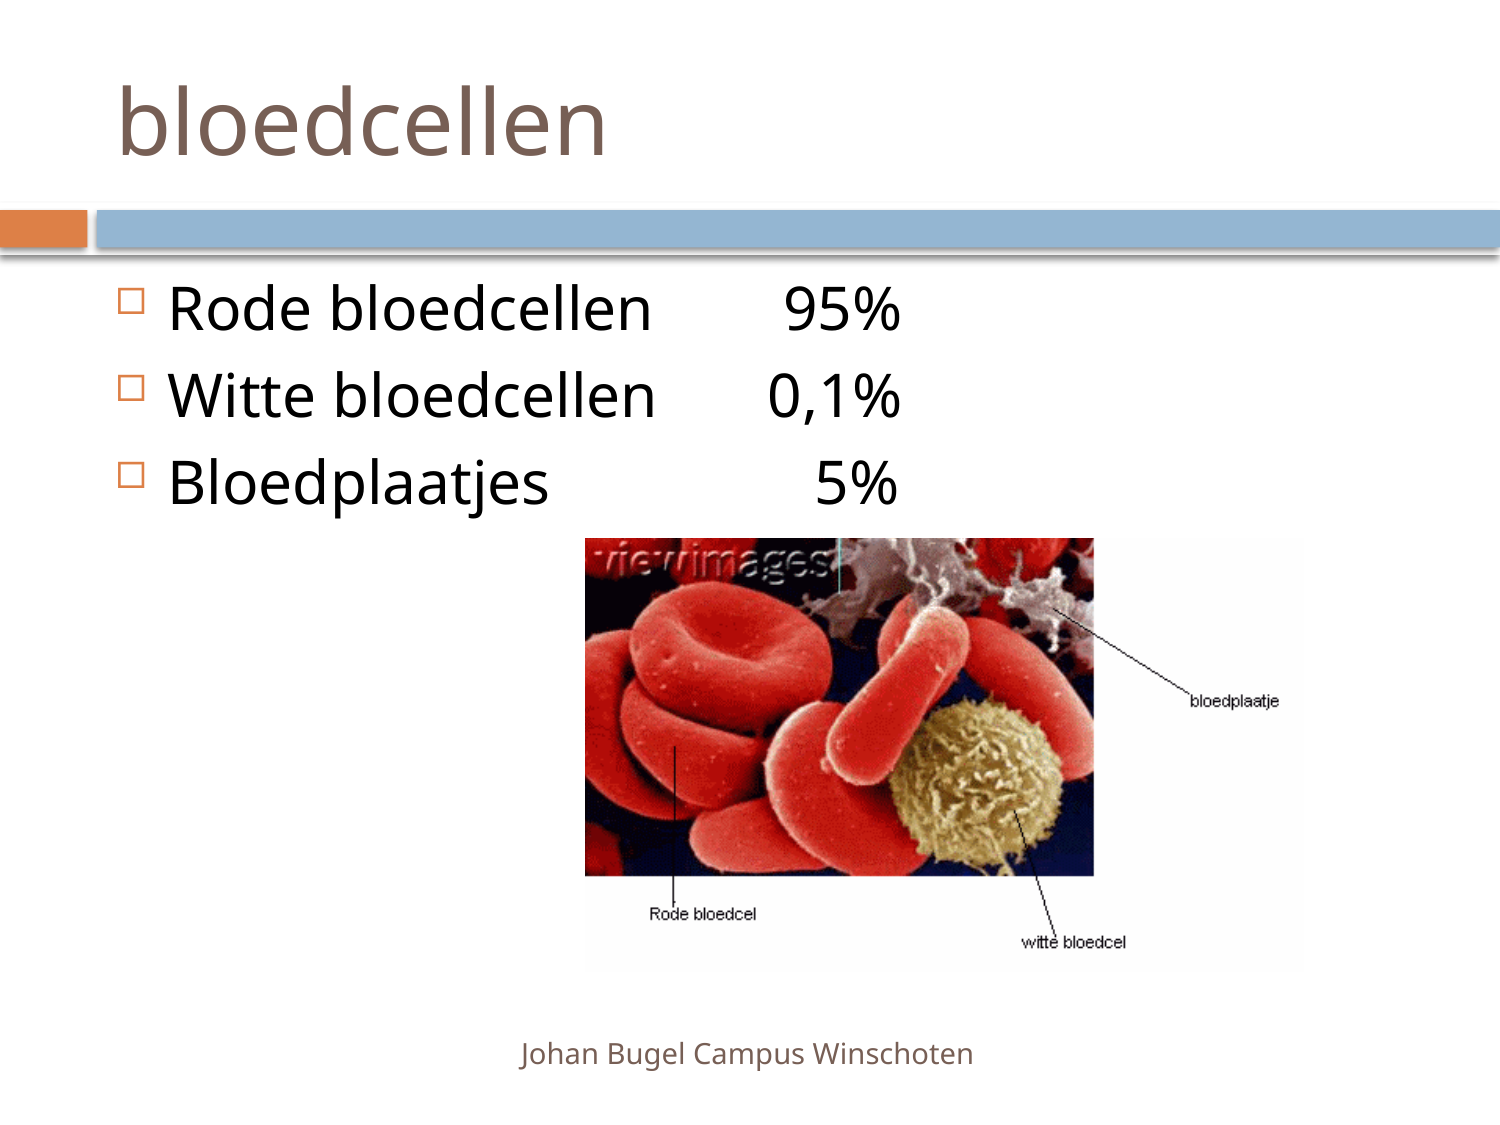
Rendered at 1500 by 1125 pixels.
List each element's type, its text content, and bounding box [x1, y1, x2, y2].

footer Johan Bugel Campus Winschoten [99, 1024, 990, 1085]
list Rode bloedcellen 95% Witte bloedcellen 0,1% Bloedplaatjes 5% [100, 262, 1438, 1000]
picture [585, 538, 1304, 973]
title bloedcellen [100, 37, 1438, 200]
